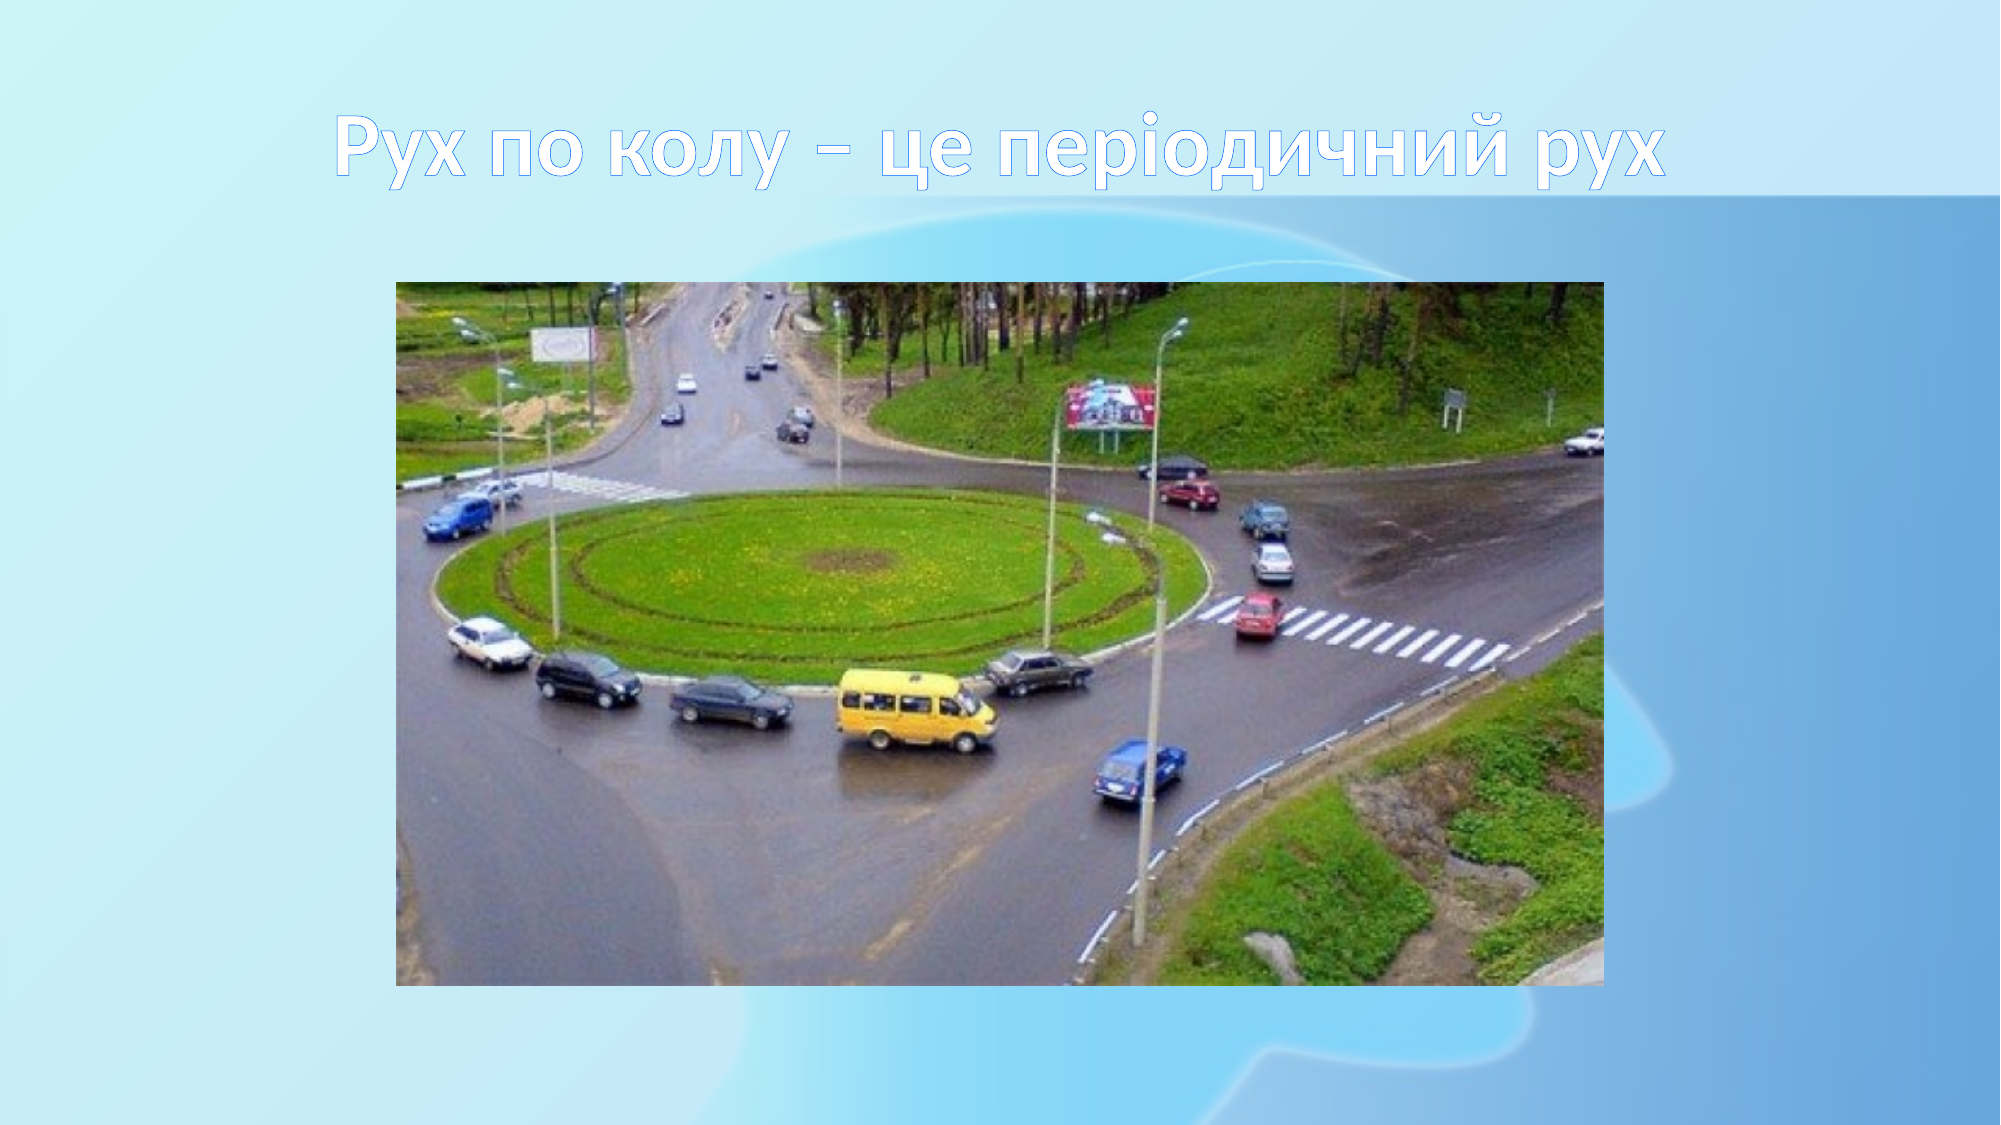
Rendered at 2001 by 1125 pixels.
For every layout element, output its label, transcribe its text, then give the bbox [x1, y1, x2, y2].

picture [0, 0, 2000, 1125]
title Рух по колу – це періодичний рух [99, 45, 1900, 233]
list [395, 281, 1605, 986]
